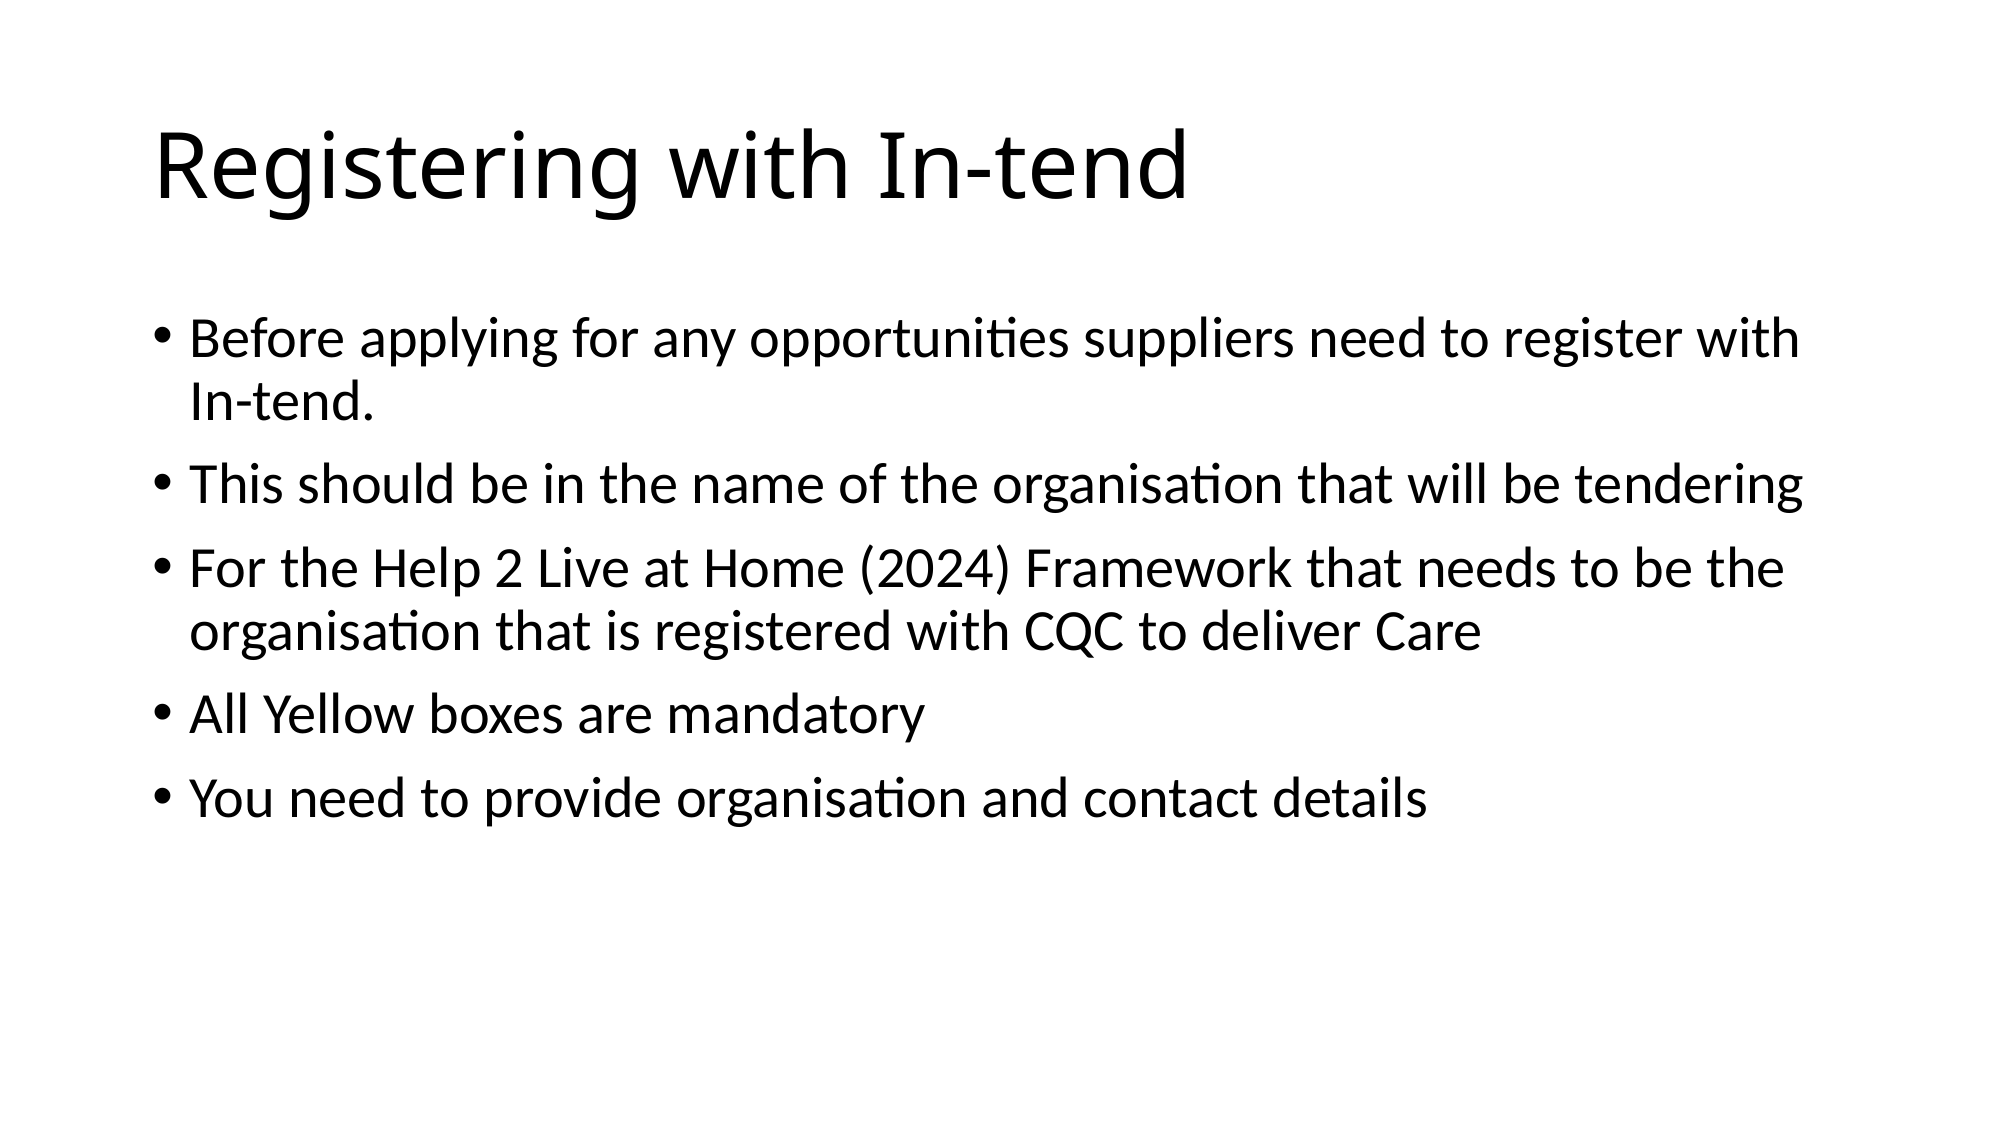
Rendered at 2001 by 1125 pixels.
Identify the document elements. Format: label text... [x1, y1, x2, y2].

list Before applying for any opportunities suppliers need to register with In-tend. This should be in the name of the organisation that will be tendering For the Help 2 Live at Home (2024) Framework that needs to be the organisation that is registered with CQC to deliver Care All Yellow boxes are mandatory You need to provide organisation and contact details [137, 299, 1863, 1014]
title Registering with In-tend [137, 59, 1863, 278]
